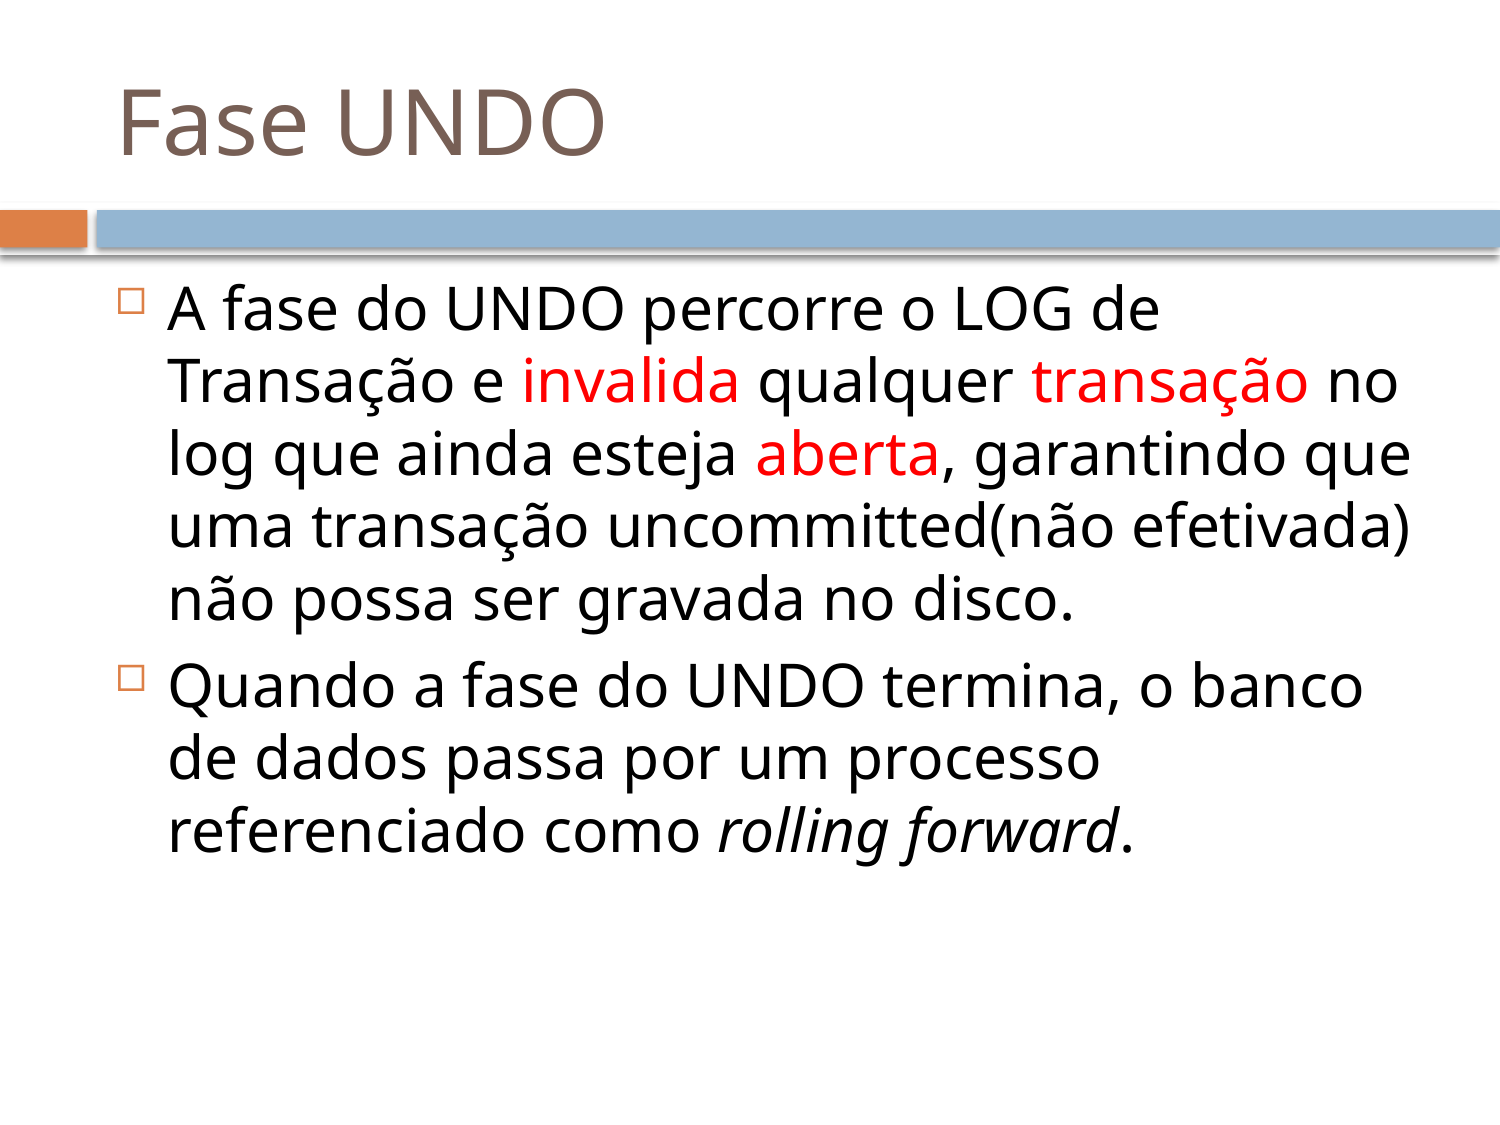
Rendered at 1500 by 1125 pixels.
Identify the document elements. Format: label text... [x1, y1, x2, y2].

list A fase do UNDO percorre o LOG de Transação e invalida qualquer transação no log que ainda esteja aberta, garantindo que uma transação uncommitted(não efetivada) não possa ser gravada no disco. Quando a fase do UNDO termina, o banco de dados passa por um processo referenciado como rolling forward. [100, 262, 1438, 1000]
title Fase UNDO [100, 37, 1438, 200]
